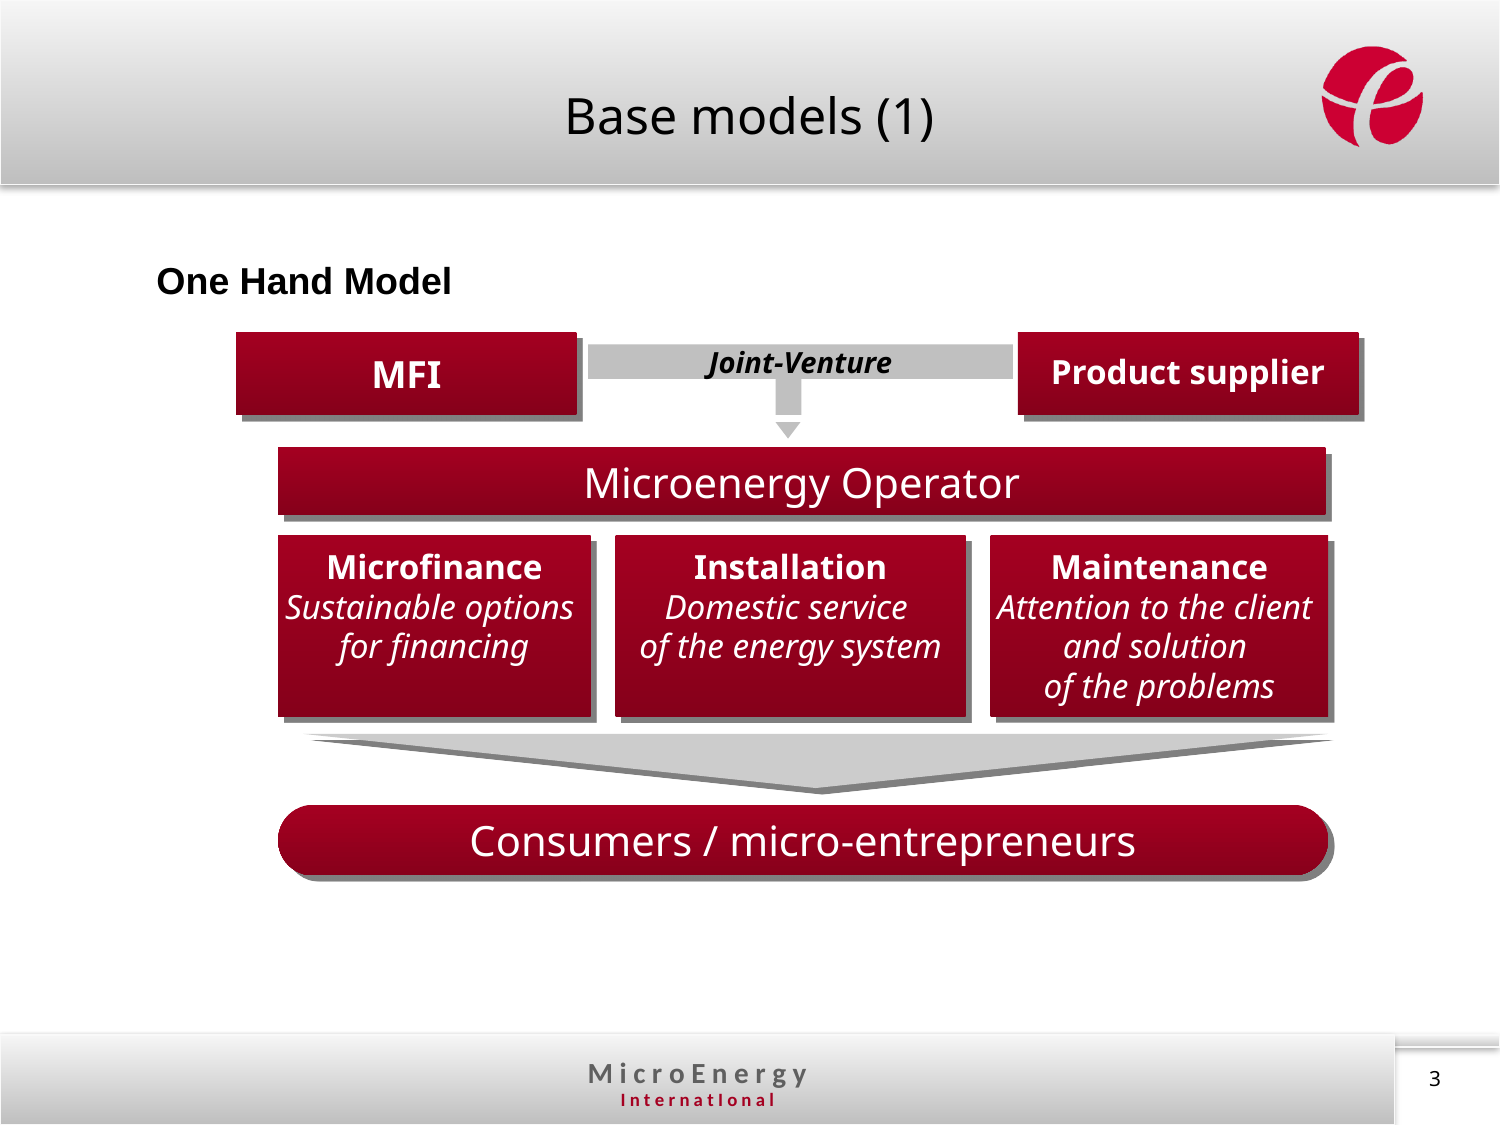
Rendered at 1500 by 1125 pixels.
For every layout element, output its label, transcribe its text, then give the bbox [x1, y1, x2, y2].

text_box Microfinance Sustainable options for financing [278, 535, 591, 717]
text_box [775, 422, 801, 439]
picture [1319, 42, 1428, 156]
text_box Maintenance Attention to the client and solution of the problems [990, 535, 1329, 717]
text_box Joint-Venture [588, 344, 1013, 379]
text_box Product supplier [1017, 332, 1359, 415]
text_box [775, 379, 802, 415]
title Base models (1) [206, 44, 1294, 185]
text_box MFI [236, 332, 577, 415]
text_box Consumers / micro-entrepreneurs [278, 804, 1329, 876]
text_box Microenergy Operator [278, 447, 1326, 515]
text_box [303, 733, 1329, 789]
text_box Installation Domestic service of the energy system [615, 535, 966, 717]
text_box One Hand Model [141, 249, 468, 310]
